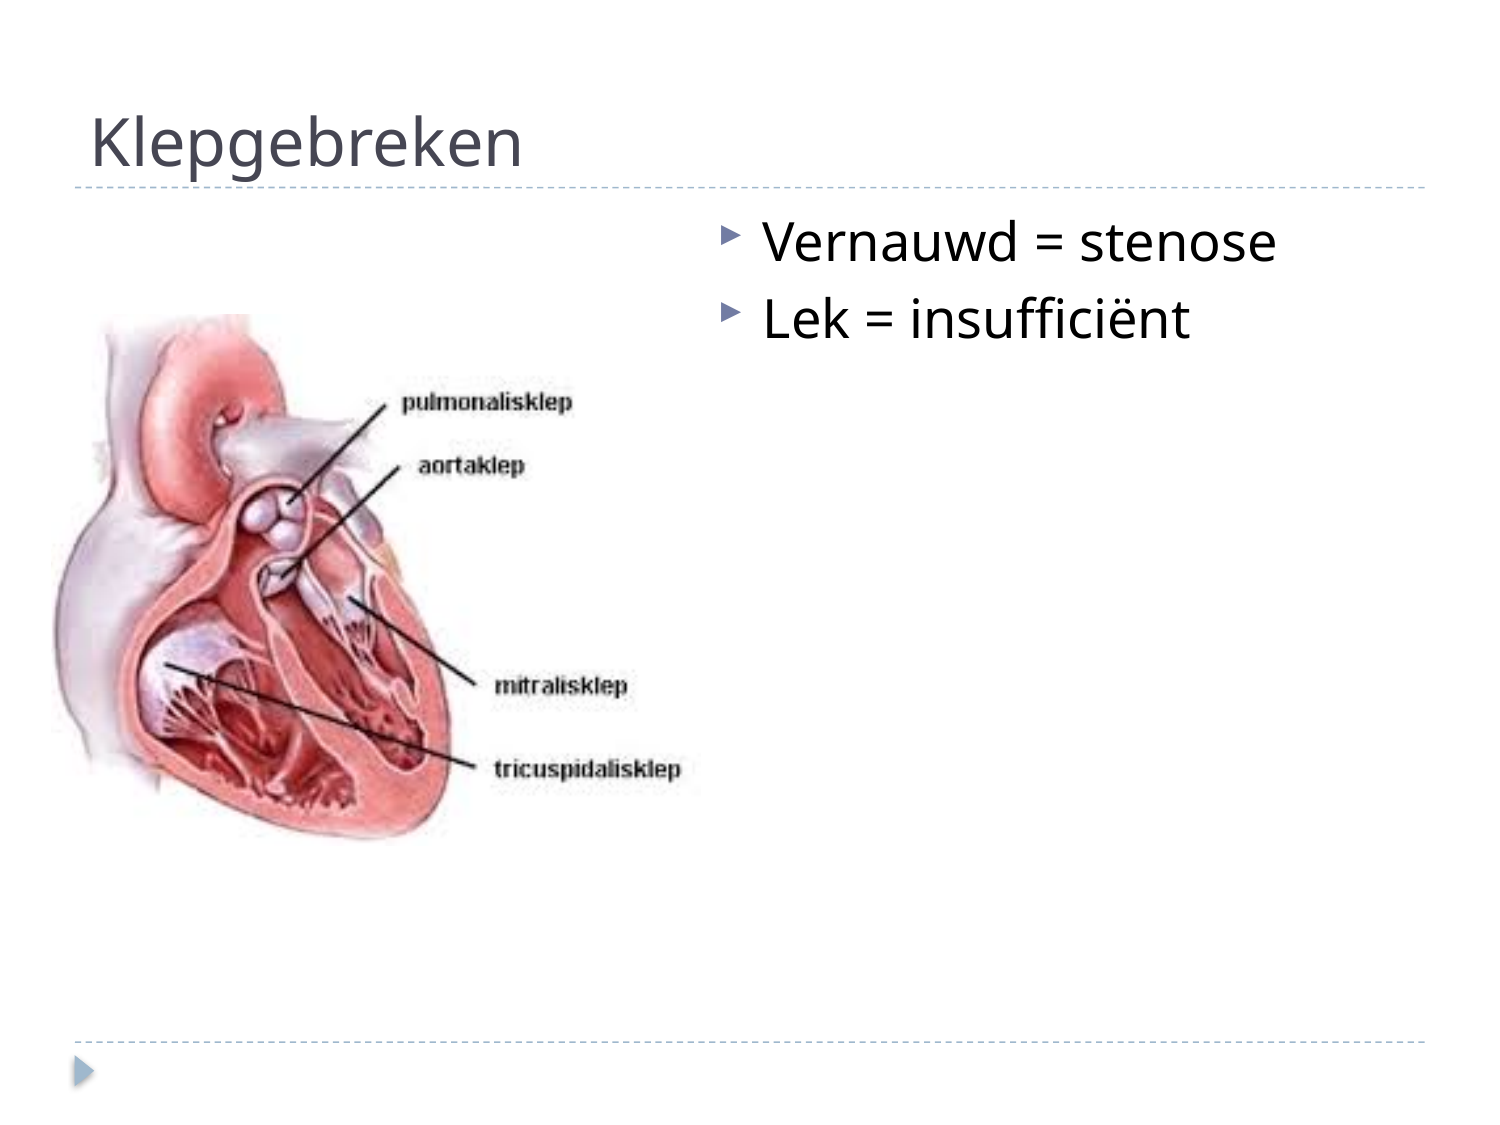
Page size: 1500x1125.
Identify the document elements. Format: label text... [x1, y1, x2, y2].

title Klepgebreken [75, 37, 1425, 188]
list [51, 314, 702, 847]
list Vernauwd = stenose Lek = insufficiënt [702, 199, 1471, 1010]
